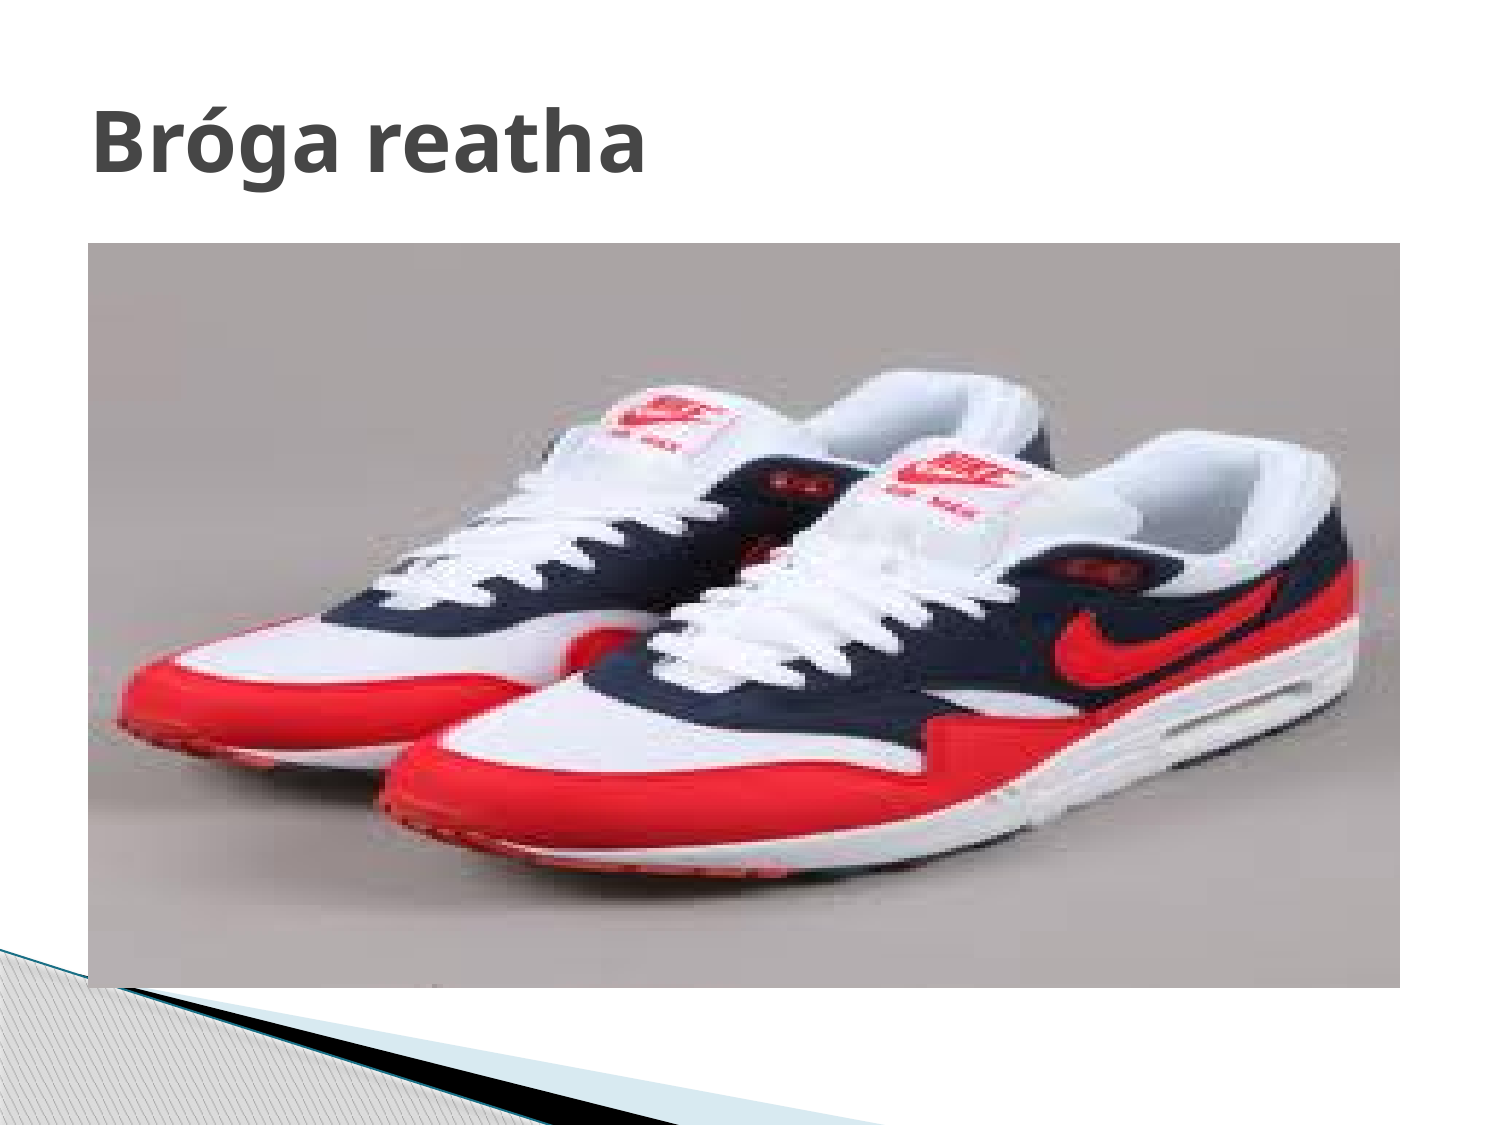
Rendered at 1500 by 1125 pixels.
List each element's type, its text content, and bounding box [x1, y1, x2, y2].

title Bróga reatha [75, 45, 1425, 233]
picture [88, 243, 1400, 988]
